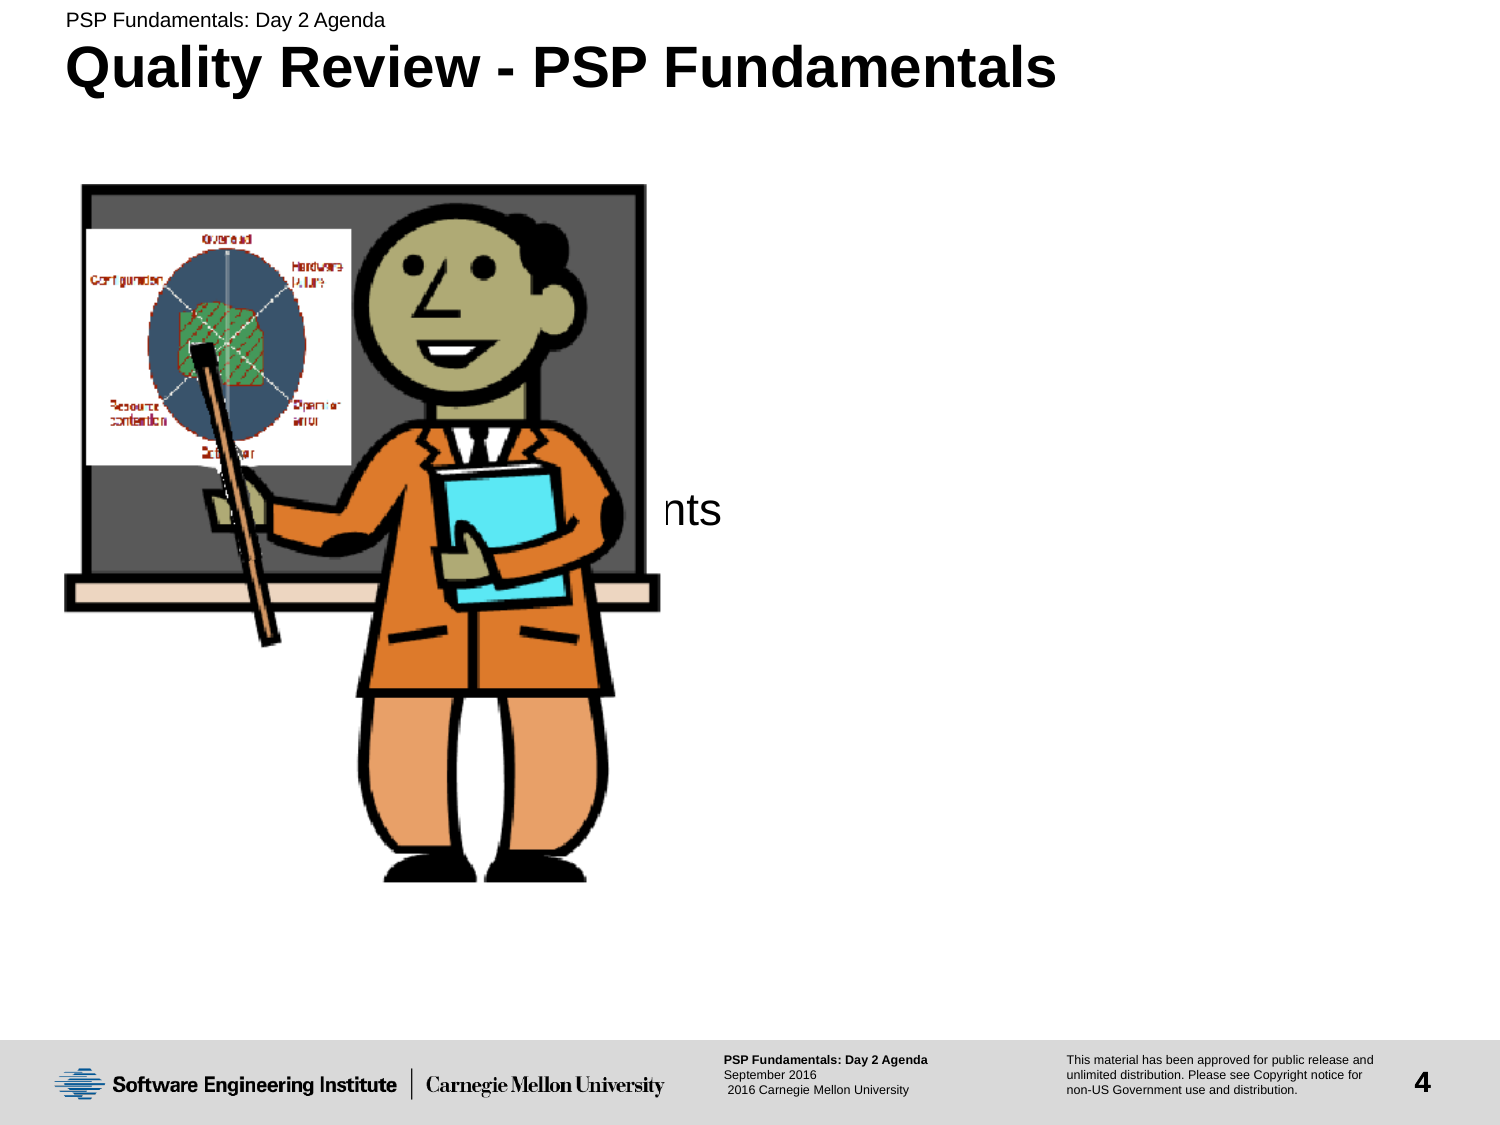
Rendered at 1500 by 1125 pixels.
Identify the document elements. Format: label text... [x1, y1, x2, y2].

list What is Quality? The Economics of Quality Testing Alone is Ineffective Appraisal Types Objective Quality Assessments Principles of Quality Management Personal Responsibility [65, 176, 738, 891]
title Quality Review - PSP Fundamentals [65, 37, 1430, 148]
picture [63, 184, 666, 888]
picture [46, 1061, 673, 1104]
